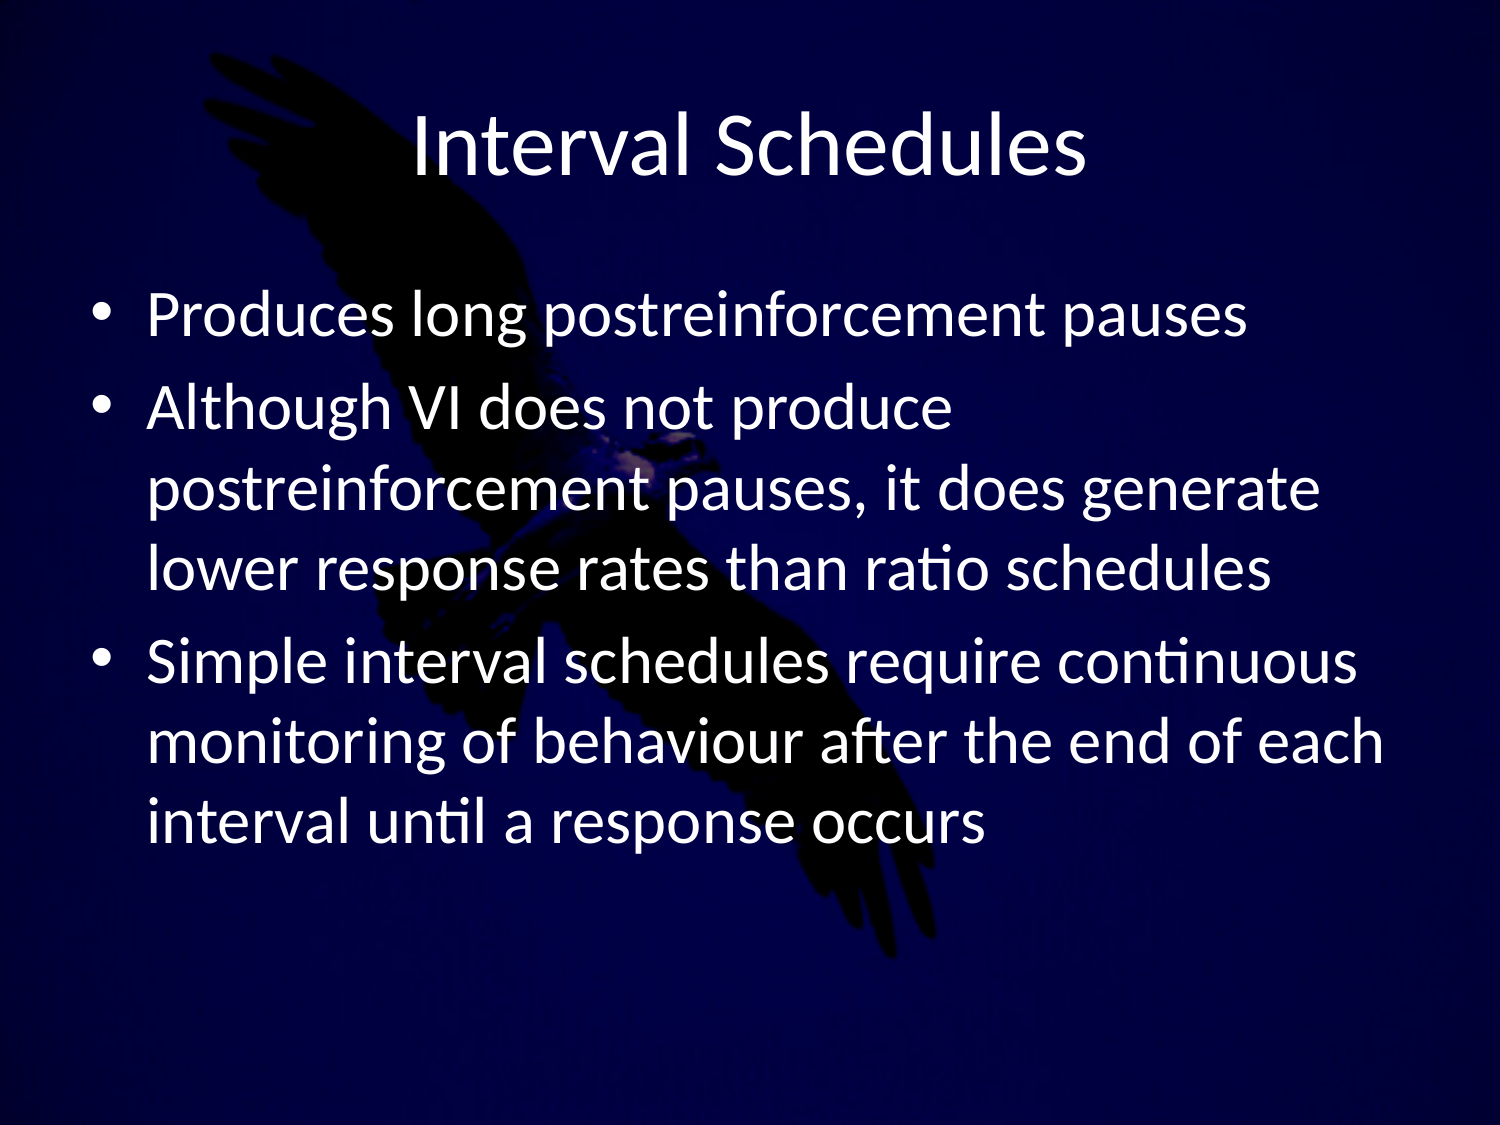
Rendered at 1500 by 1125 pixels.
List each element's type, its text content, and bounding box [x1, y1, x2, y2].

picture [0, 0, 1500, 1125]
title Interval Schedules [75, 45, 1425, 233]
list Produces long postreinforcement pauses Although VI does not produce postreinforcement pauses, it does generate lower response rates than ratio schedules Simple interval schedules require continuous monitoring of behaviour after the end of each interval until a response occurs [75, 262, 1425, 1005]
